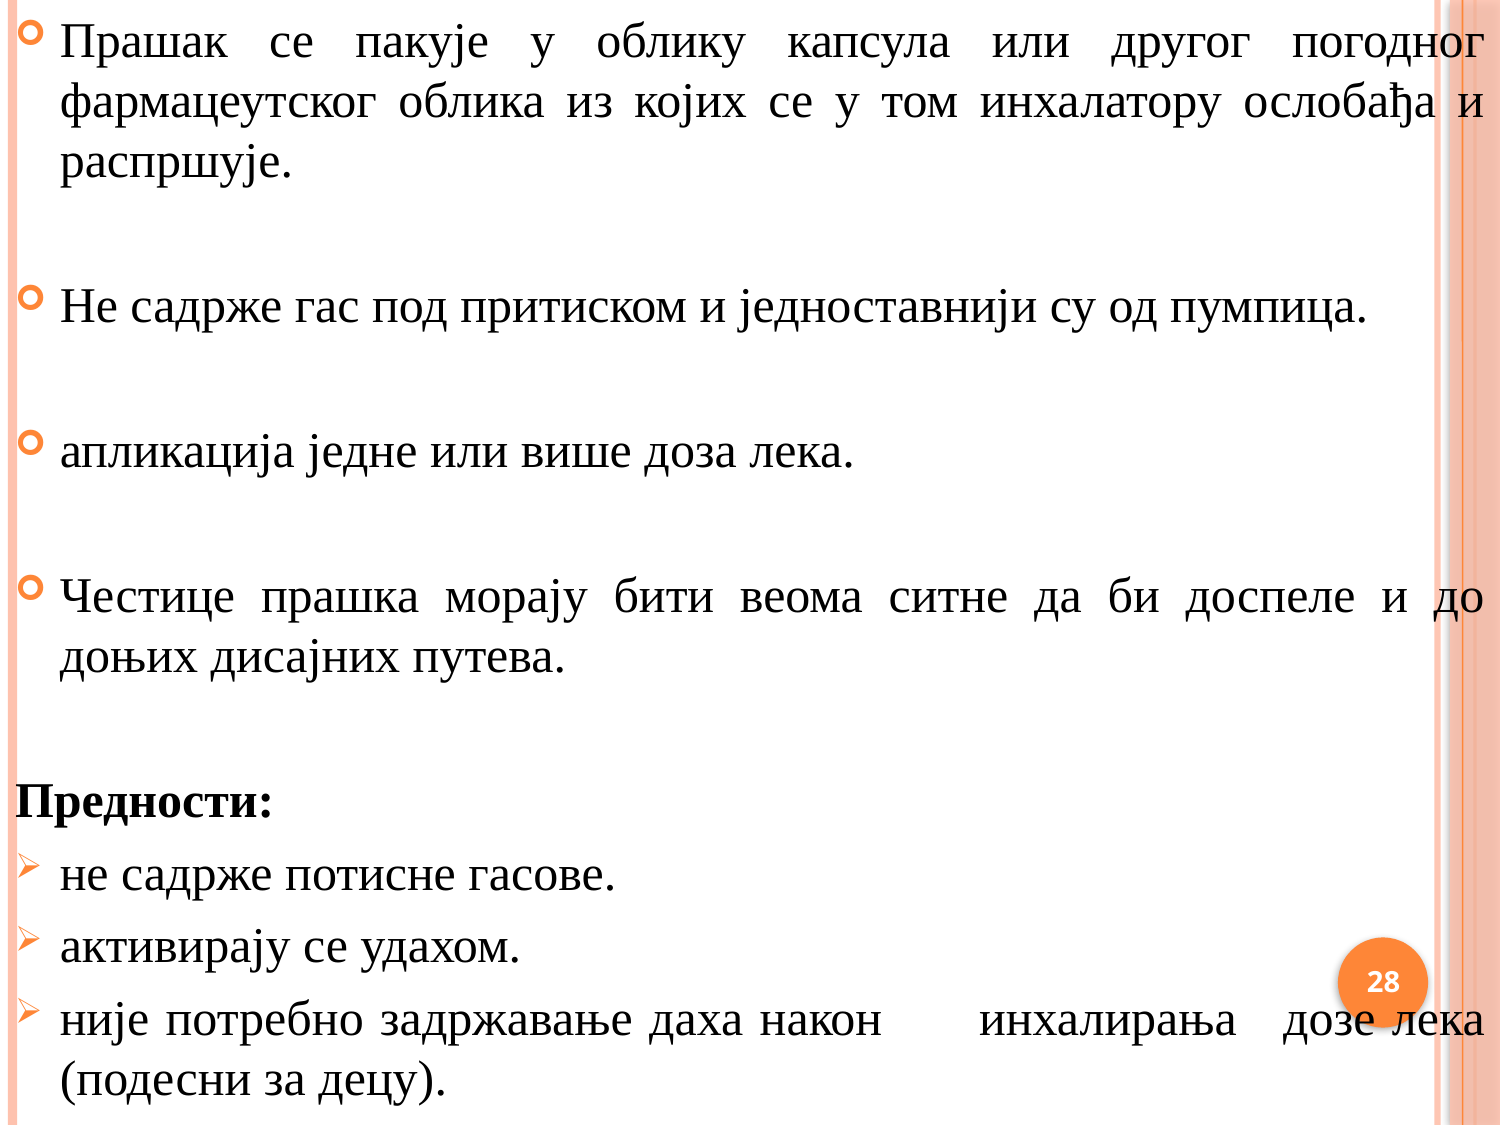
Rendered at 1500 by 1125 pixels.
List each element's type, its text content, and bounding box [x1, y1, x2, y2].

list Прашак се пакује у облику капсула или другог погодног фармацеутског облика из којих се у том инхалатору ослобађа и распршује. Не садрже гас под притиском и једноставнији су од пумпица. апликација једне или више доза лека. Честице прашка морају бити веома ситне да би доспеле и до доњих дисајних путева. Предности: не садрже потисне гасове. активирају се удахом. није потребно задржавање даха након инхалирања дозе лека (подесни за децу). [0, 0, 1500, 1125]
slide_number 28 [1333, 940, 1434, 1026]
